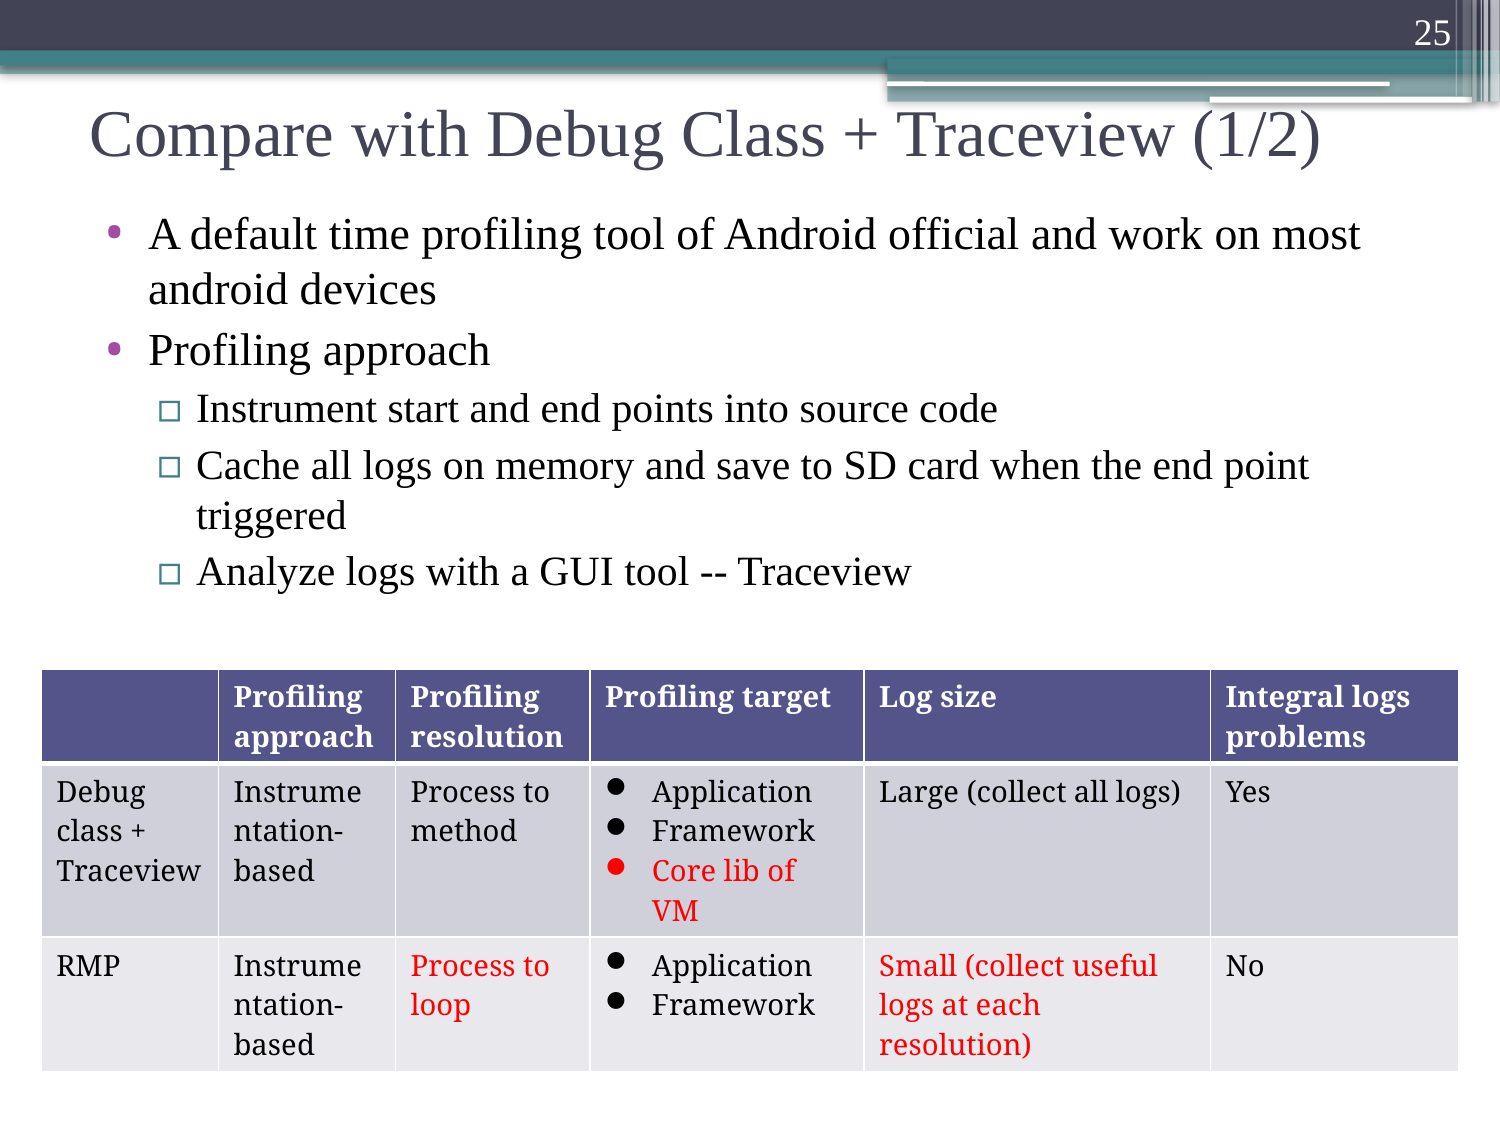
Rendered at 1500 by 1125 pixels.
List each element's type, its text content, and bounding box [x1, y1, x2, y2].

table_cell Application Framework [591, 938, 863, 1071]
table_cell Debug class + Traceview [42, 766, 218, 936]
table_cell RMP [42, 938, 218, 1071]
table_cell Application Framework Core lib of VM [591, 766, 863, 936]
title Compare with Debug Class + Traceview (1/2) [75, 42, 1425, 218]
table_cell Instrumentation-based [219, 766, 395, 936]
table_header Log size [865, 670, 1210, 761]
table_cell Small (collect useful logs at each resolution) [865, 938, 1210, 1071]
table_cell Process to method [396, 766, 589, 936]
list A default time profiling tool of Android official and work on most android devices Profiling approach Instrument start and end points into source code Cache all logs on memory and save to SD card when the end point triggered Analyze logs with a GUI tool -- Traceview [73, 196, 1424, 668]
table_header Profiling target [591, 670, 863, 761]
table_cell No [1211, 938, 1458, 1071]
table_header Profiling resolution [396, 670, 589, 761]
table_cell Large (collect all logs) [865, 766, 1210, 936]
table_cell Yes [1211, 766, 1458, 936]
table_cell Instrumentation-based [219, 938, 395, 1071]
table_header Profiling approach [219, 670, 395, 761]
table_cell Process to loop [396, 938, 589, 1071]
table_header [42, 670, 218, 761]
slide_number 25 [1341, 0, 1466, 61]
table_header Integral logs problems [1211, 670, 1458, 761]
